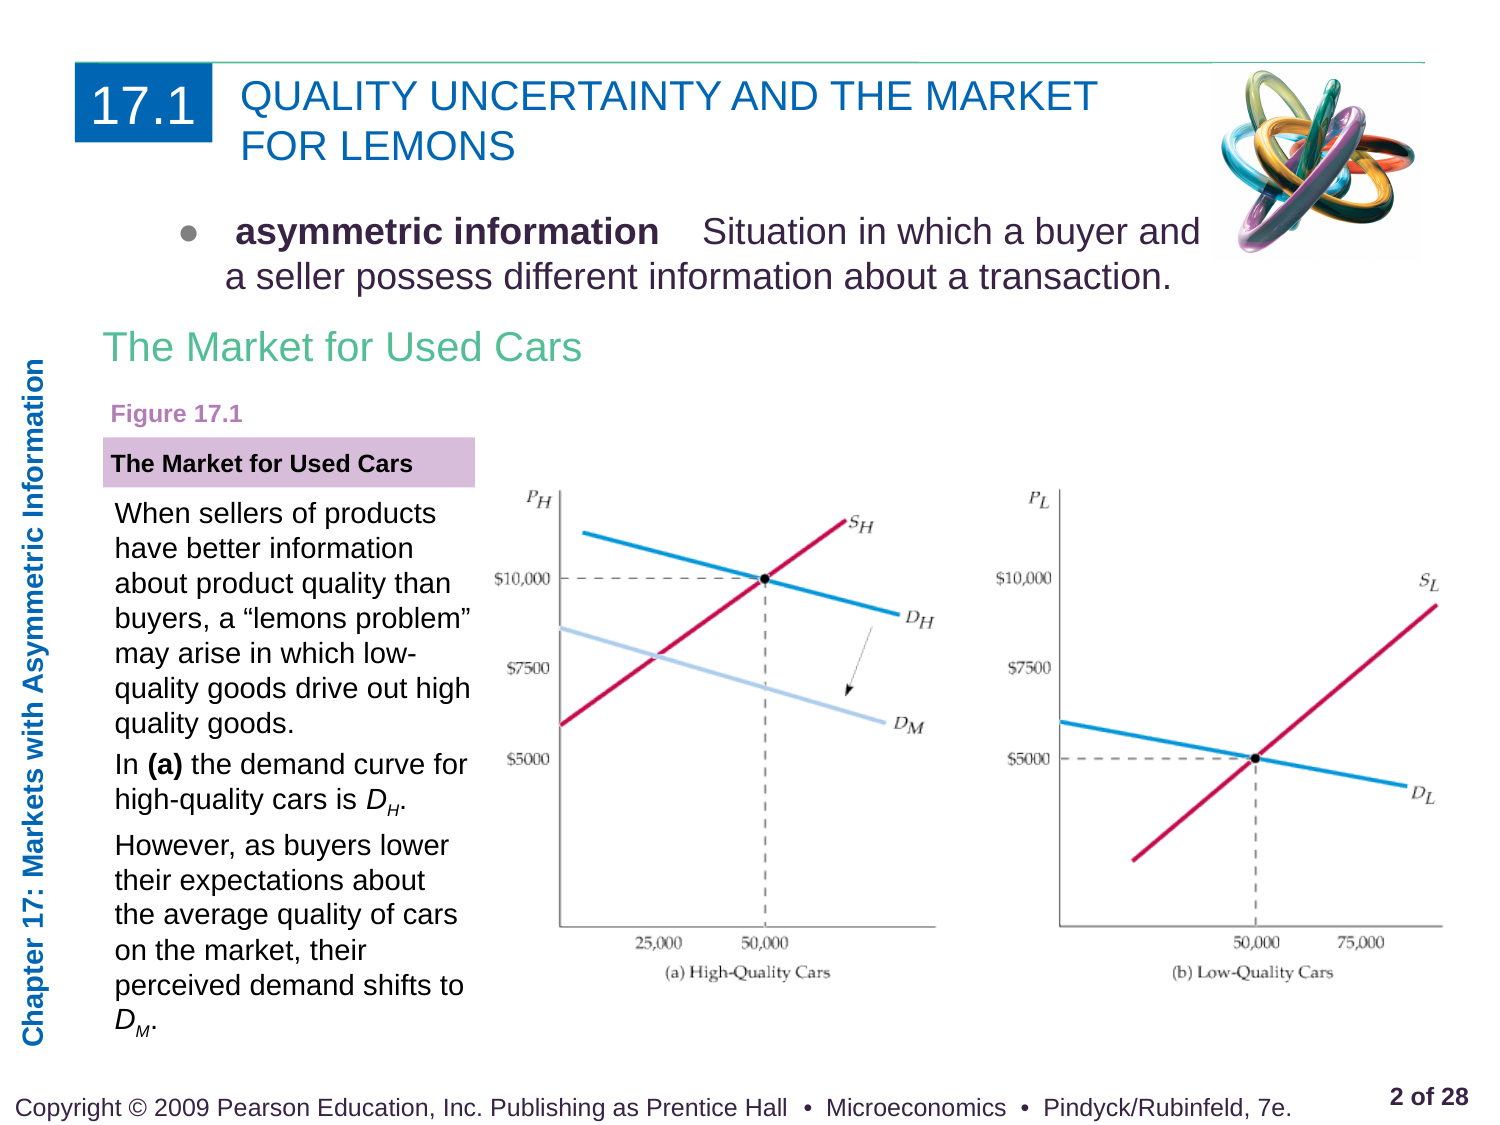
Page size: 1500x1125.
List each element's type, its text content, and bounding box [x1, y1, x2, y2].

text_box The Market for Used Cars [103, 437, 475, 487]
text_box When sellers of products have better information about product quality than buyers, a “lemons problem” may arise in which low-quality goods drive out high quality goods. In (a) the demand curve for high-quality cars is DH. However, as buyers lower their expectations about the average quality of cars on the market, their perceived demand shifts to DM. [99, 487, 430, 1025]
picture [1212, 63, 1422, 263]
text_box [1420, 62, 1426, 69]
picture [437, 462, 1500, 1026]
title QUALITY UNCERTAINTY AND THE MARKET FOR LEMONS [225, 152, 1207, 163]
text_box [74, 62, 1213, 143]
text_box The Market for Used Cars [87, 312, 1163, 375]
text_box Figure 17.1 [103, 387, 279, 438]
text_box ● asymmetric information Situation in which a buyer and a seller possess different information about a transaction. [162, 199, 1225, 305]
